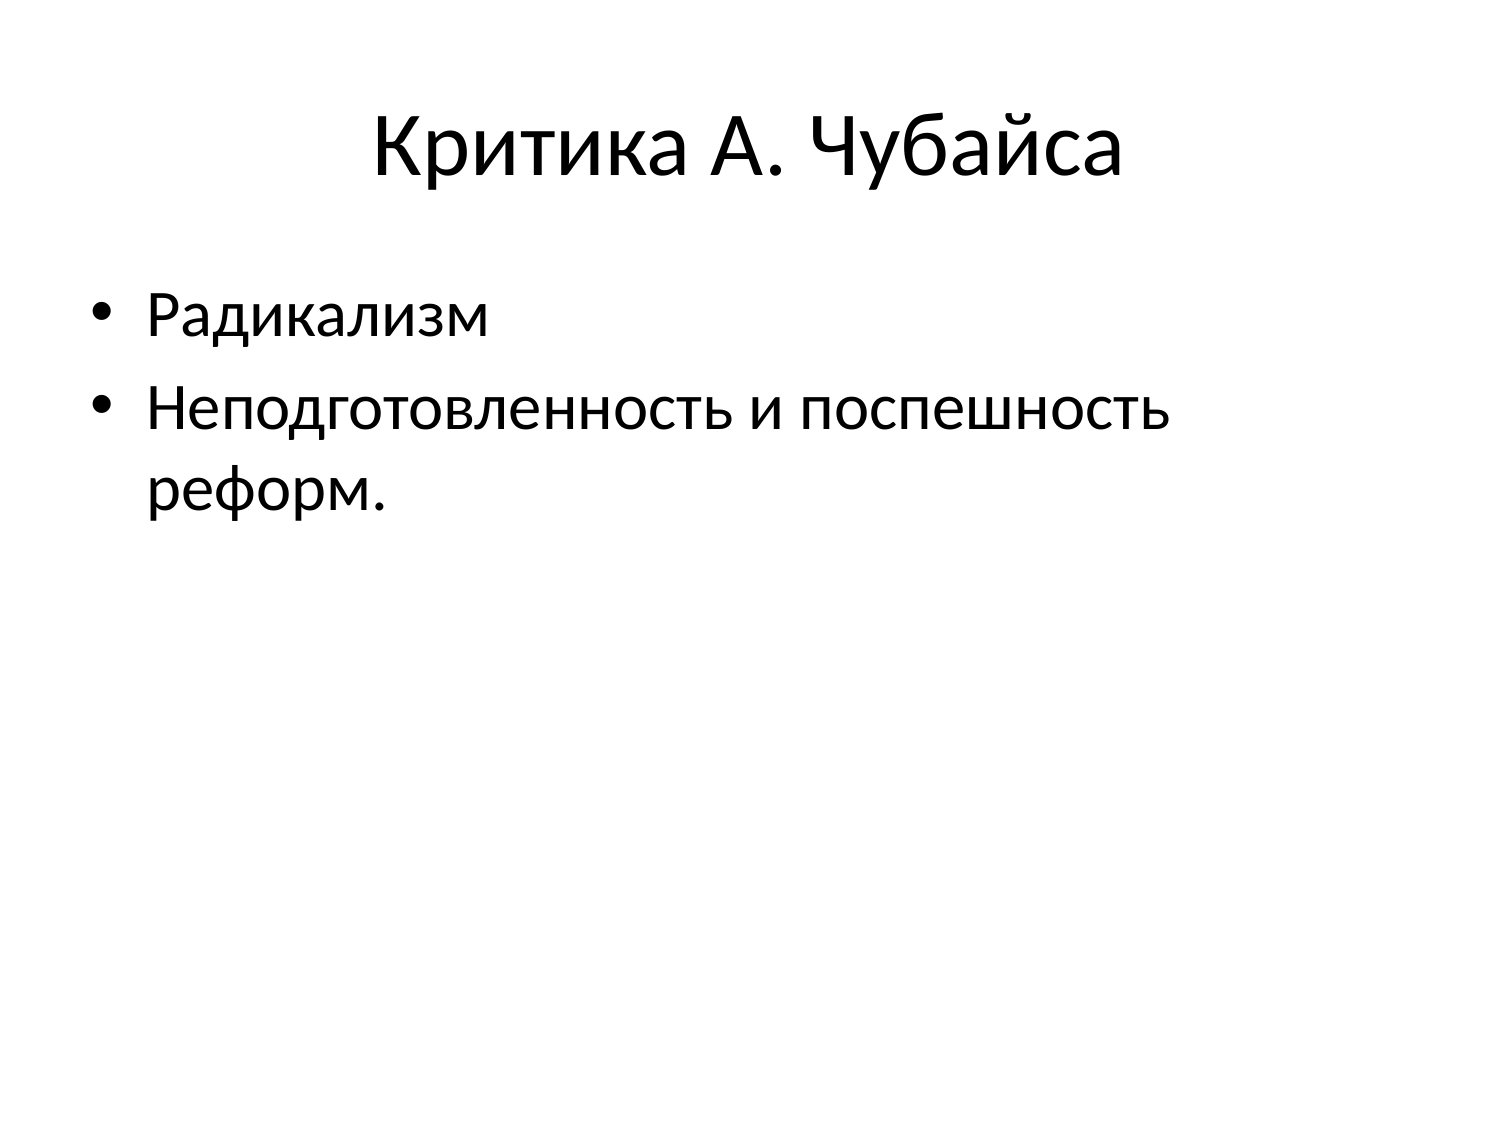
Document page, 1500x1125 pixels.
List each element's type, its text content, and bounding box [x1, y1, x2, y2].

title Критика А. Чубайса [75, 45, 1425, 233]
list Радикализм Неподготовленность и поспешность реформ. [75, 262, 1425, 1005]
